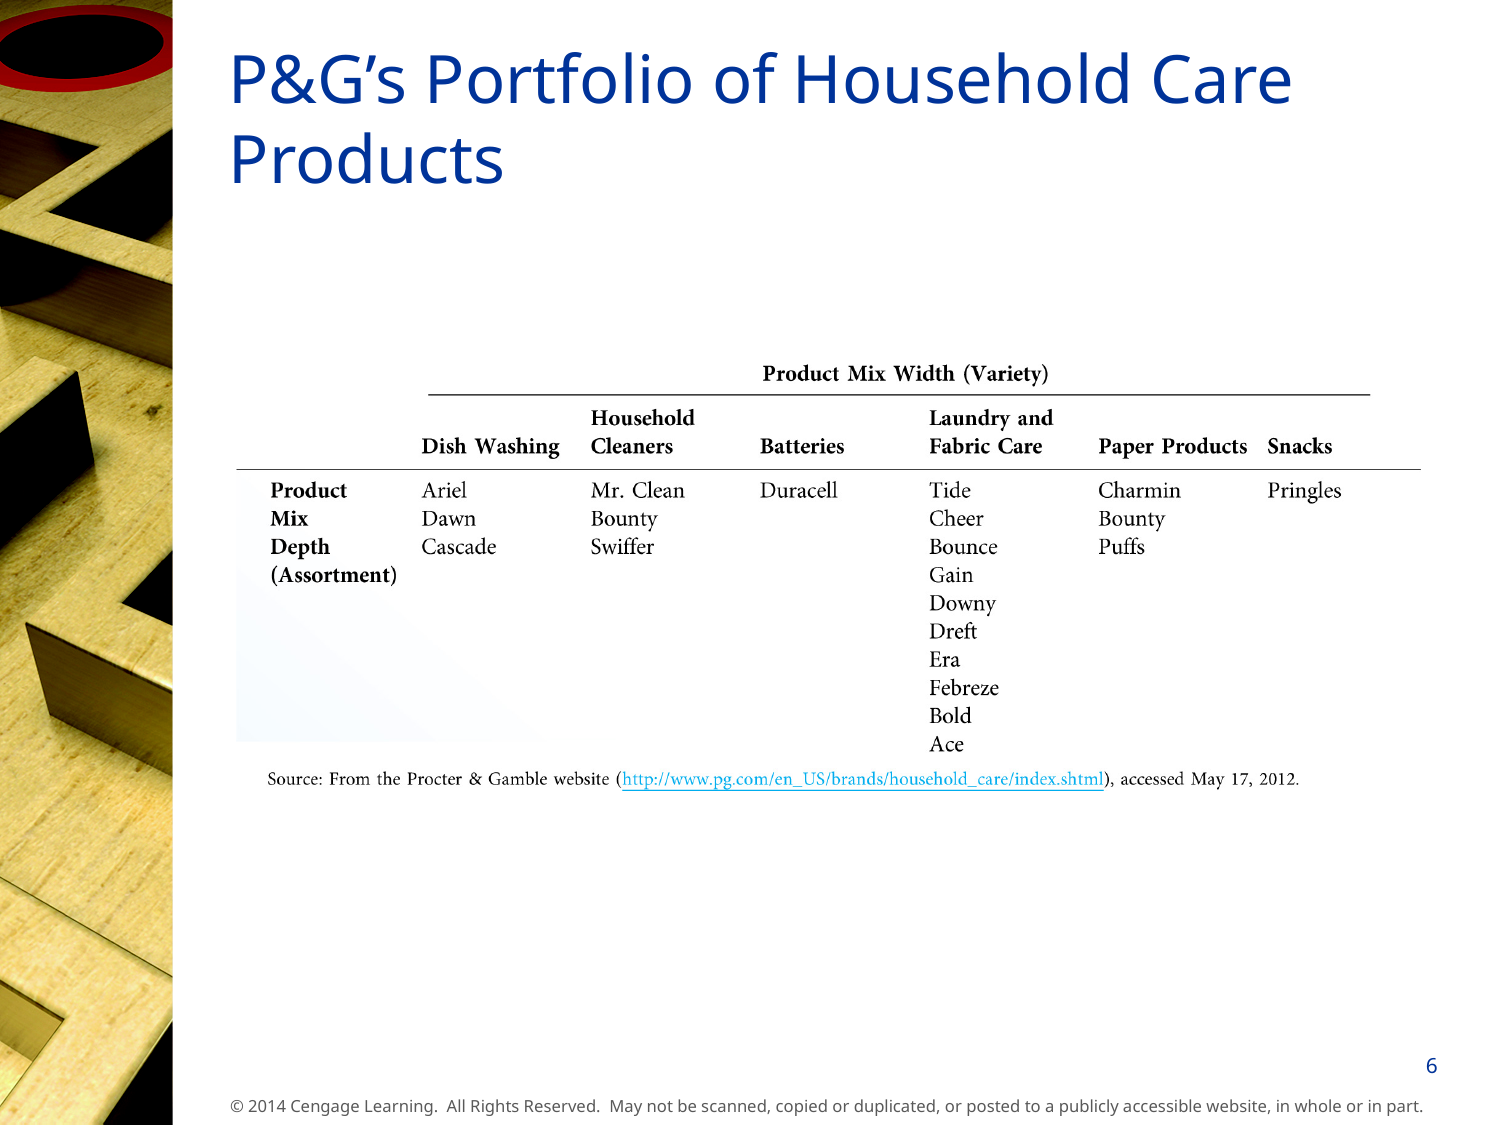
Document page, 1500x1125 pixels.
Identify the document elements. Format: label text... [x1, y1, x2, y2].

slide_number 6 [1386, 1037, 1478, 1097]
title P&G’s Portfolio of Household Care Products [213, 29, 1454, 213]
picture [235, 363, 1422, 792]
picture [0, 0, 173, 1125]
